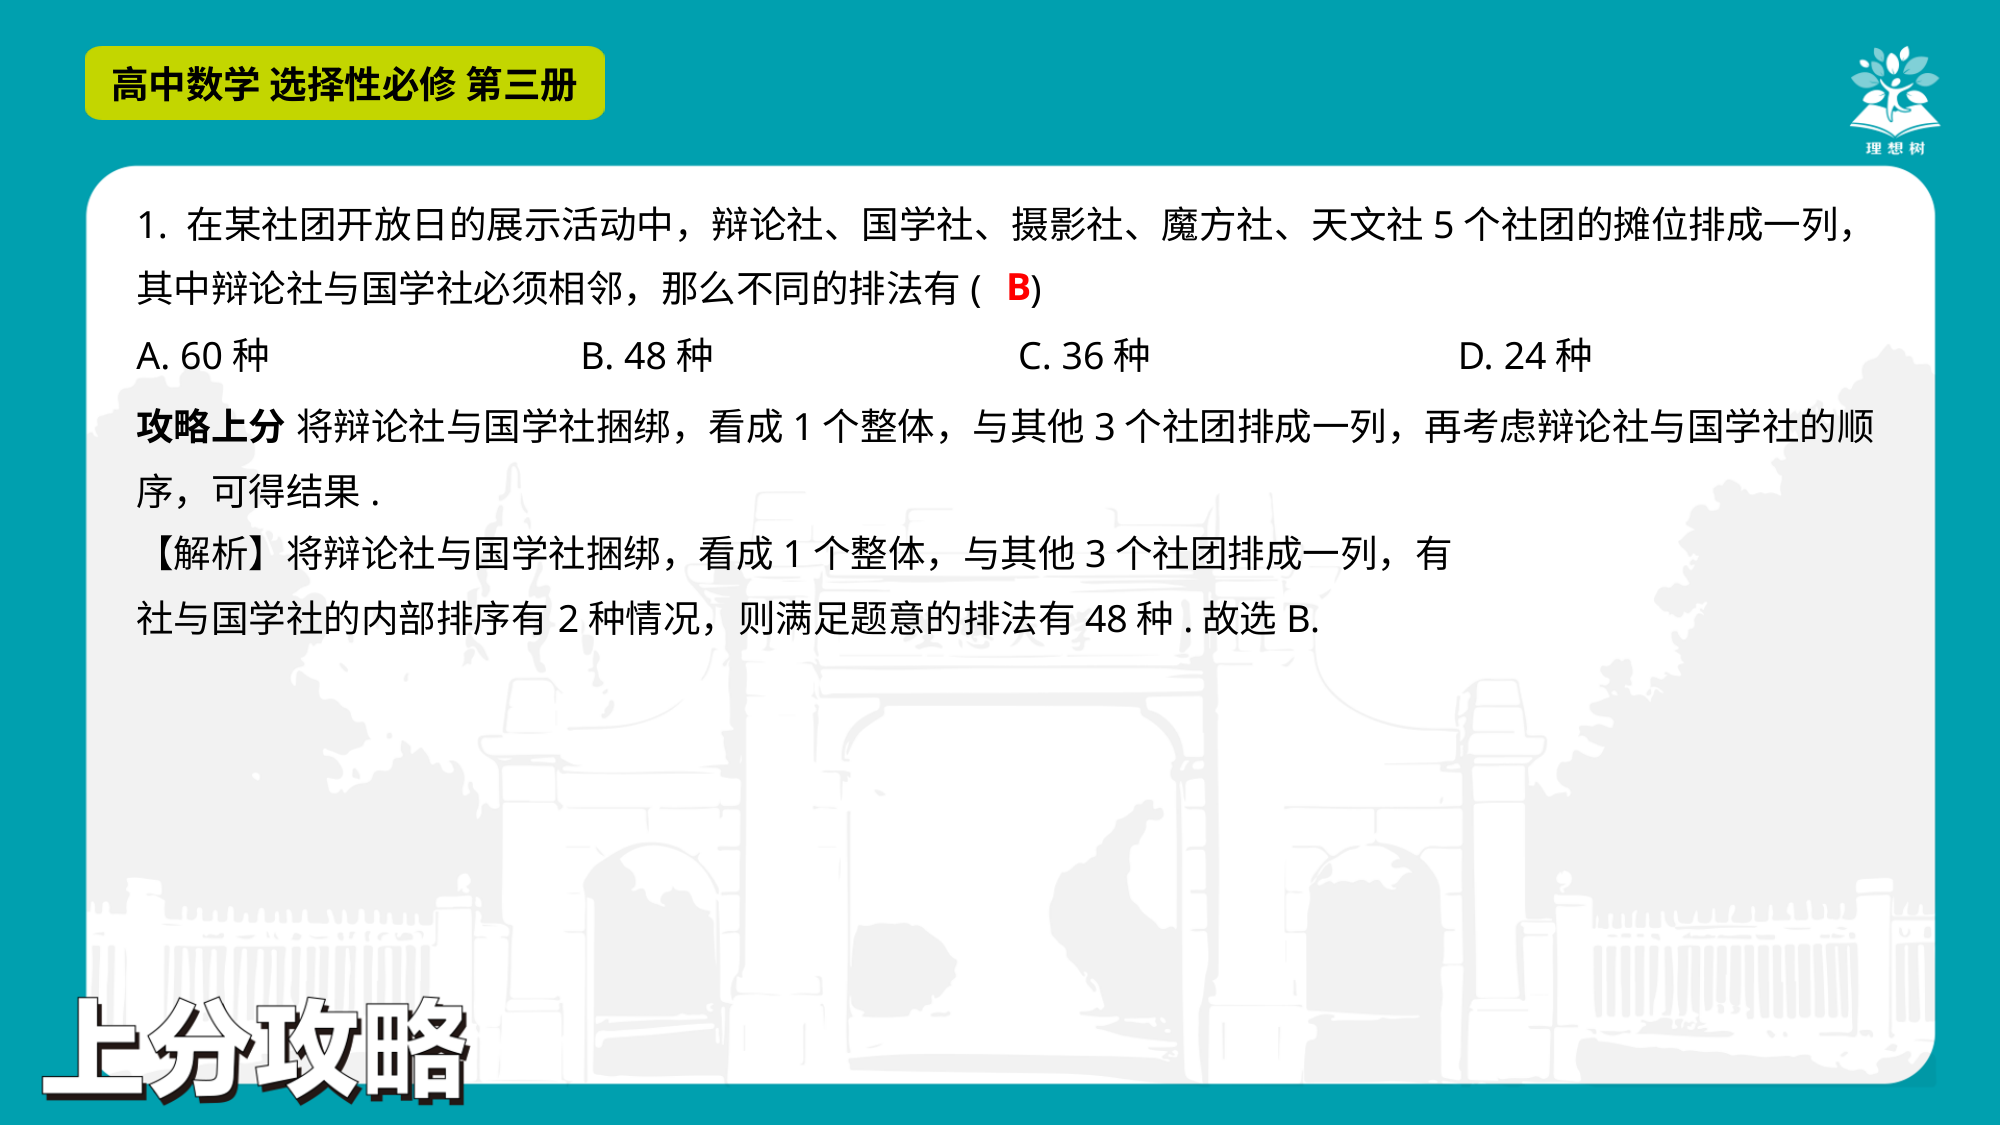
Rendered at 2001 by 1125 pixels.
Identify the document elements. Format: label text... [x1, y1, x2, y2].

text_box 攻略上分 将辩论社与国学社捆绑，看成1个整体，与其他3个社团排成一列，再考虑辩论社与国学社的顺 序，可得结果. [136, 379, 1865, 506]
text_box B [991, 243, 1046, 302]
text_box 1. 在某社团开放日的展示活动中，辩论社、国学社、摄影社、魔方社、天文社5个社团的摊位排成一列， 其中辩论社与国学社必须相邻，那么不同的排法有( ) [136, 177, 1865, 304]
picture [0, 0, 2000, 1125]
text_box A. 60种 B. 48种 C. 36种 D. 24种 [136, 310, 1865, 370]
